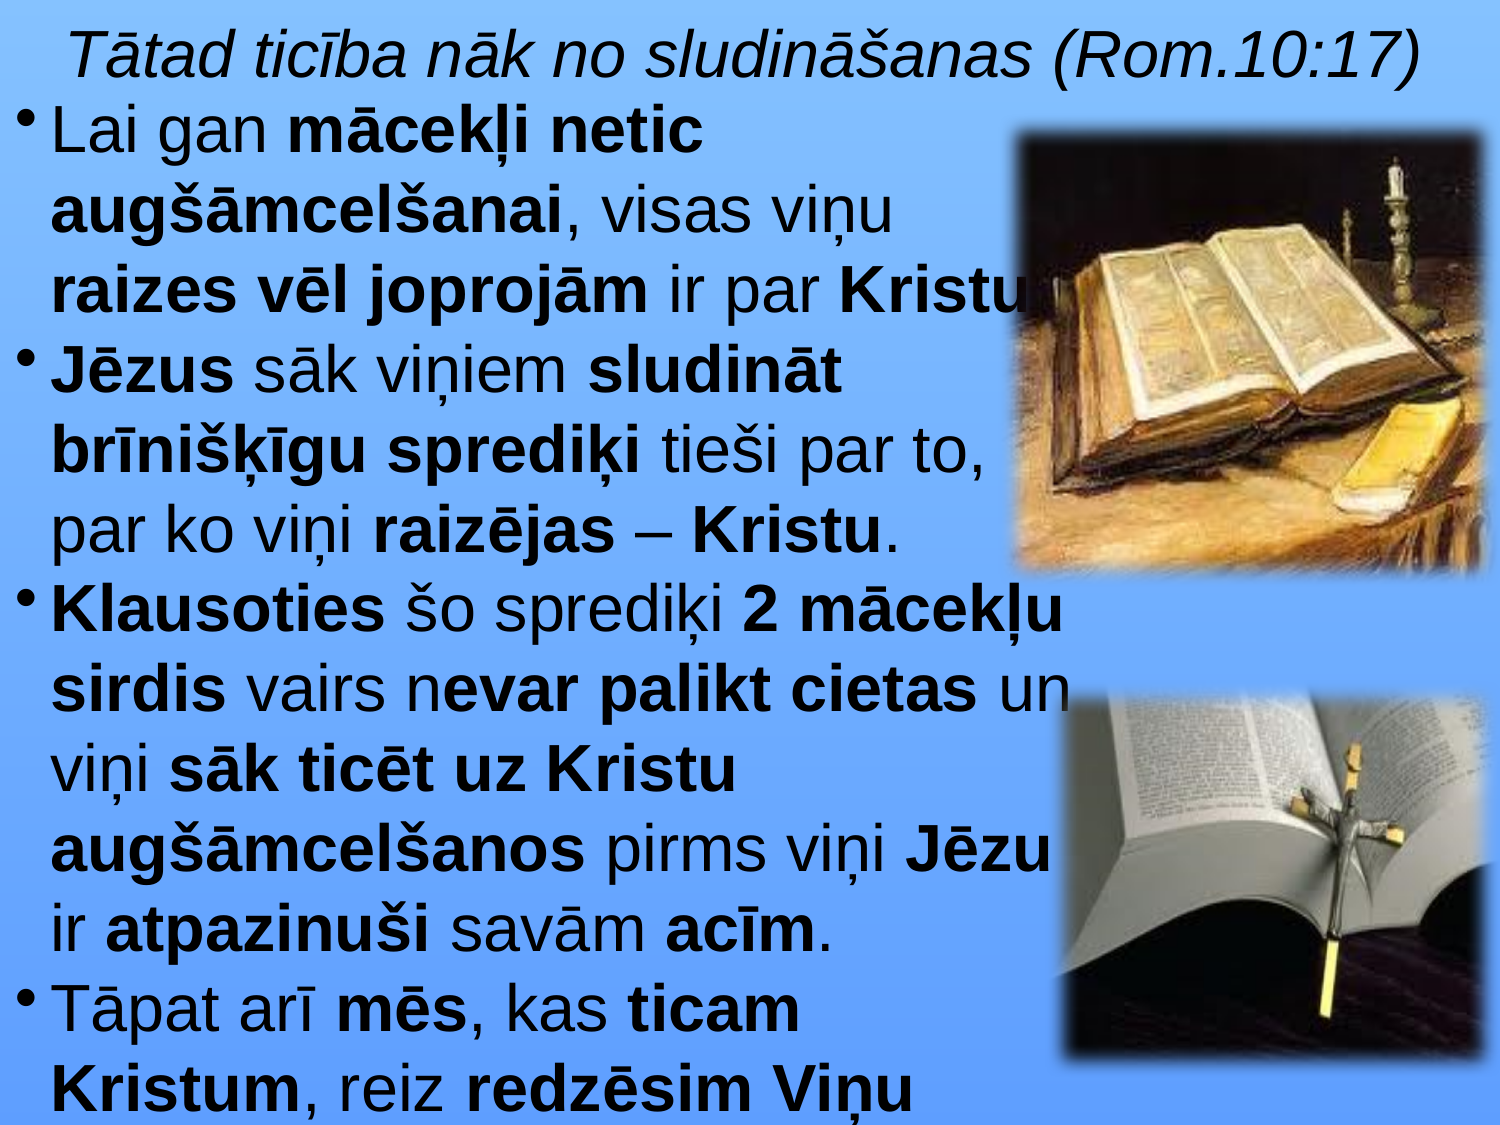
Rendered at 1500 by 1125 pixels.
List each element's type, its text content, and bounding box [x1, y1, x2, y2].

picture [1045, 680, 1500, 1079]
text_box Lai gan mācekļi netic augšāmcelšanai, visas viņu raizes vēl joprojām ir par Kristu. Jēzus sāk viņiem sludināt brīnišķīgu sprediķi tieši par to, par ko viņi raizējas – Kristu. Klausoties šo sprediķi 2 mācekļu sirdis vairs nevar palikt cietas un viņi sāk ticēt uz Kristu augšāmcelšanos pirms viņi Jēzu ir atpazinuši savām acīm. Tāpat arī mēs, kas ticam Kristum, reiz redzēsim Viņu paradīzē. [0, 104, 1105, 1125]
picture [997, 113, 1500, 587]
text_box Tātad ticība nāk no sludināšanas (Rom.10:17) [0, 19, 1494, 104]
